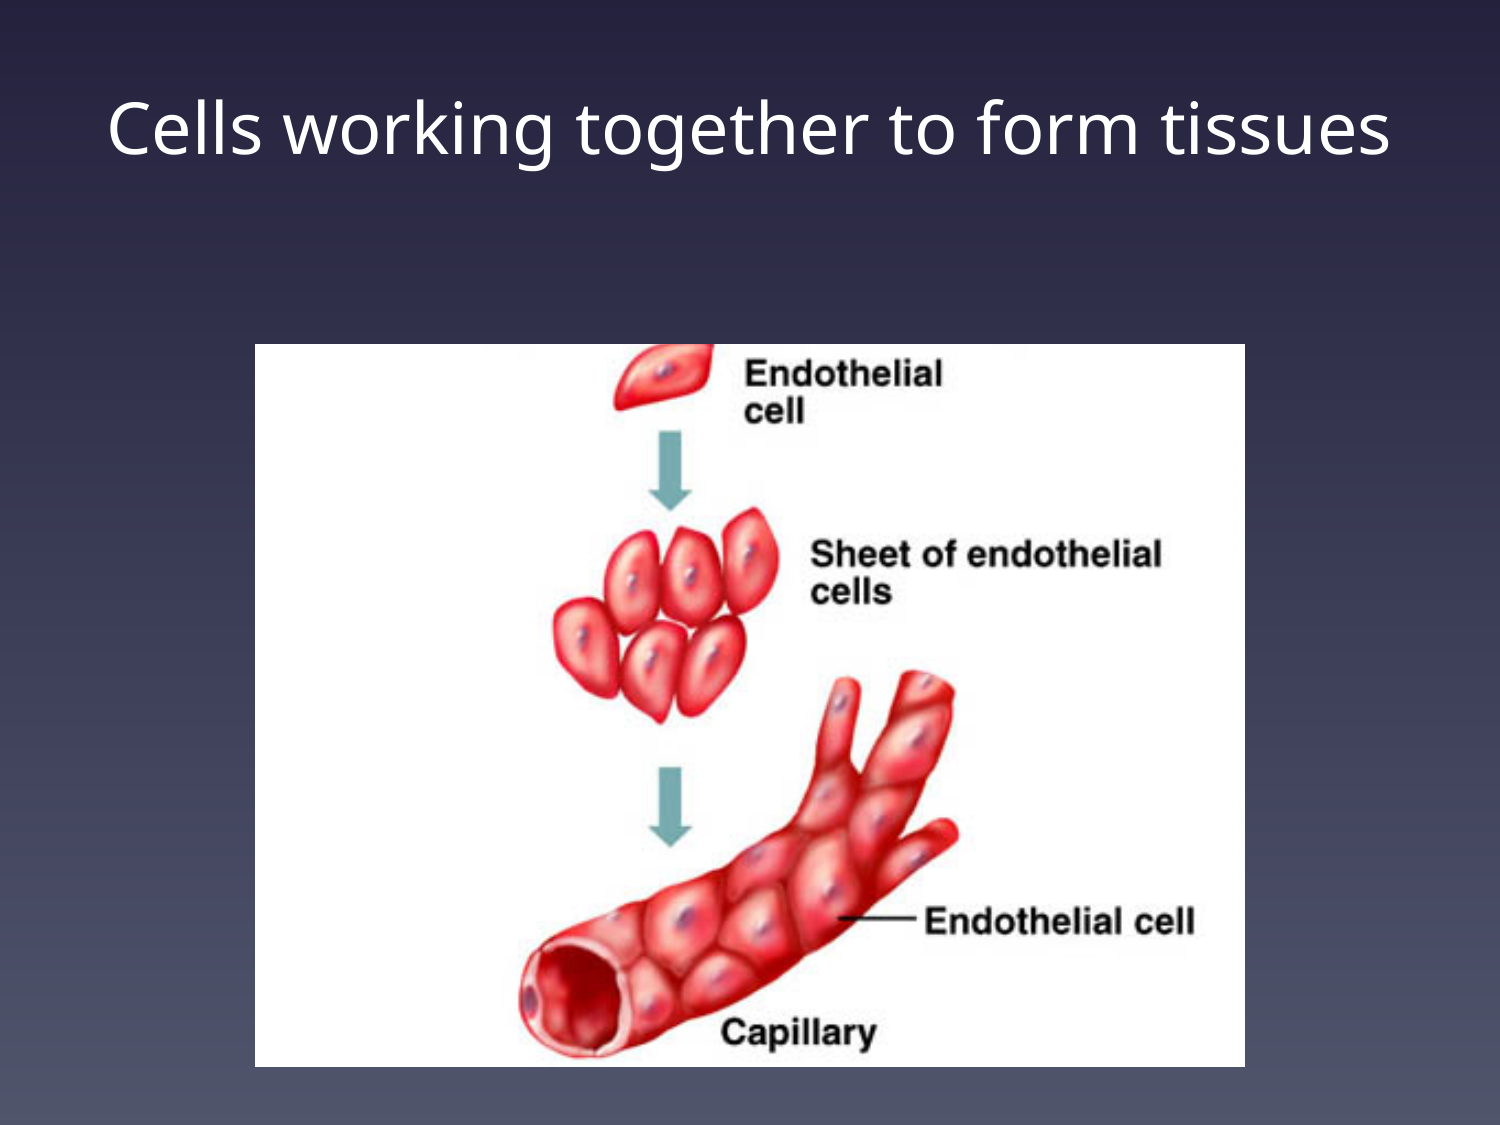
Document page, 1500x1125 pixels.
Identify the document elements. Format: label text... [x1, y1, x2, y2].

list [242, 344, 1253, 1067]
title Cells working together to form tissues [75, 75, 1425, 263]
